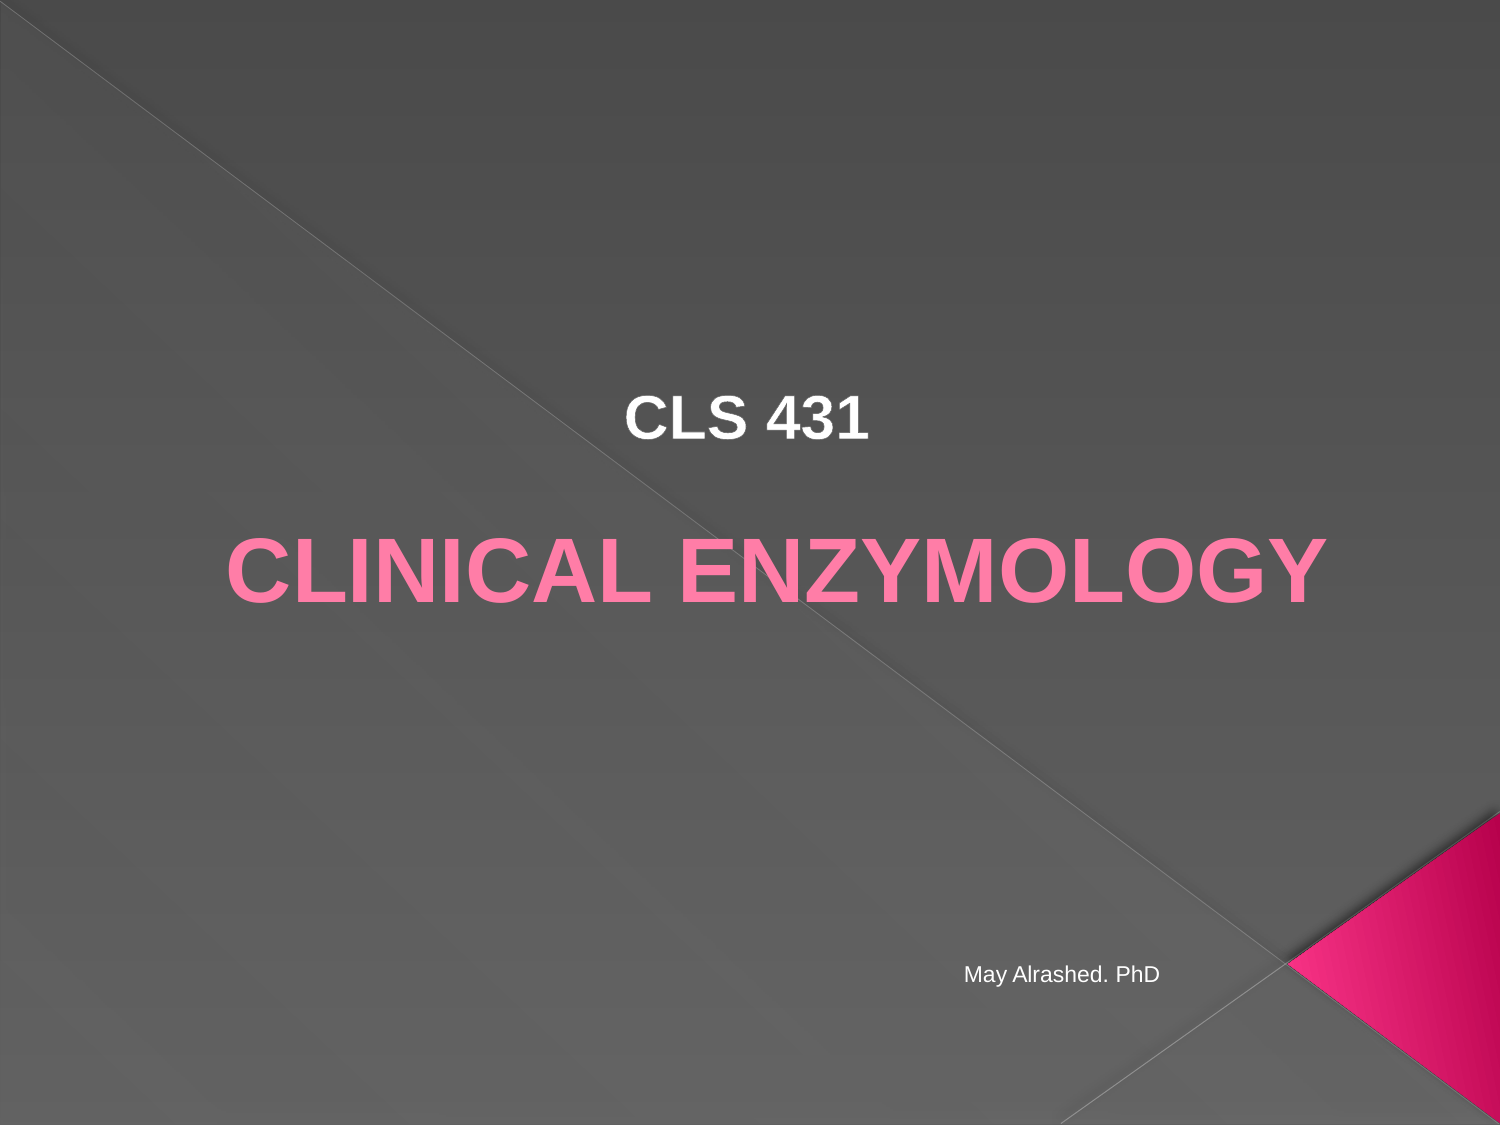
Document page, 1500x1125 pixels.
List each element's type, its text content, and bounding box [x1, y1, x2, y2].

subtitle CLS 431 [88, 369, 1412, 657]
footer May Alrashed. PhD [225, 926, 1175, 987]
